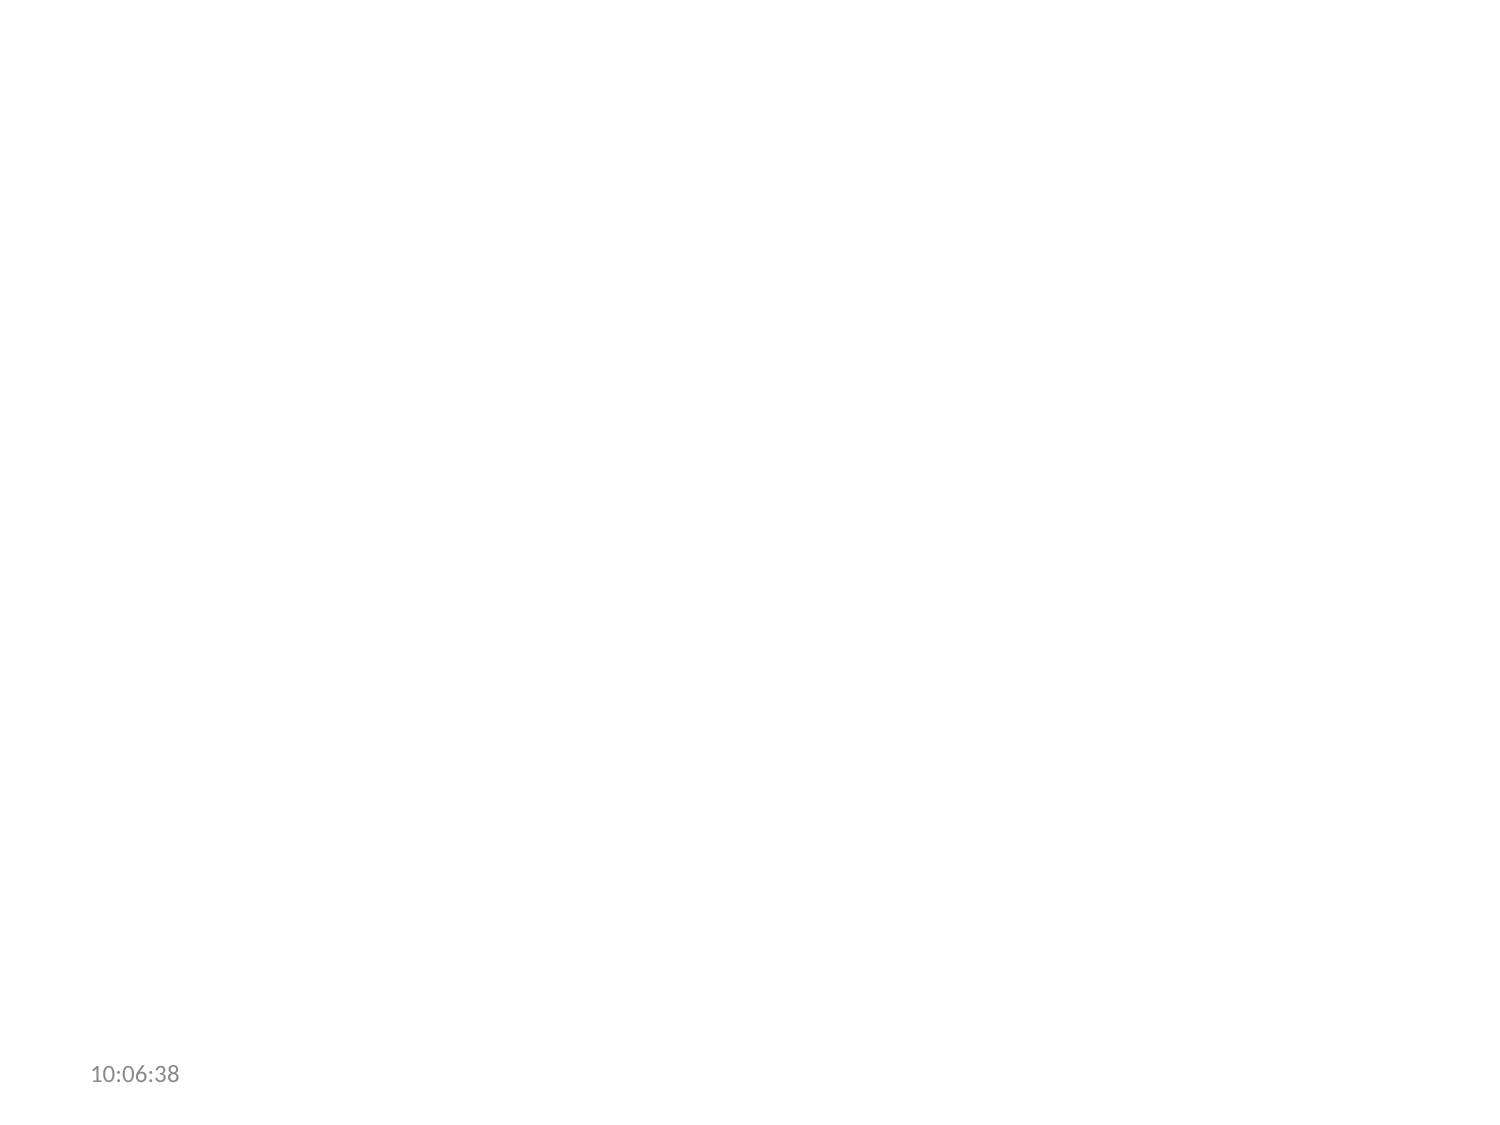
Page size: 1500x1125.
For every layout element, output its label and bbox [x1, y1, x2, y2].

slide_number [75, 1042, 425, 1103]
